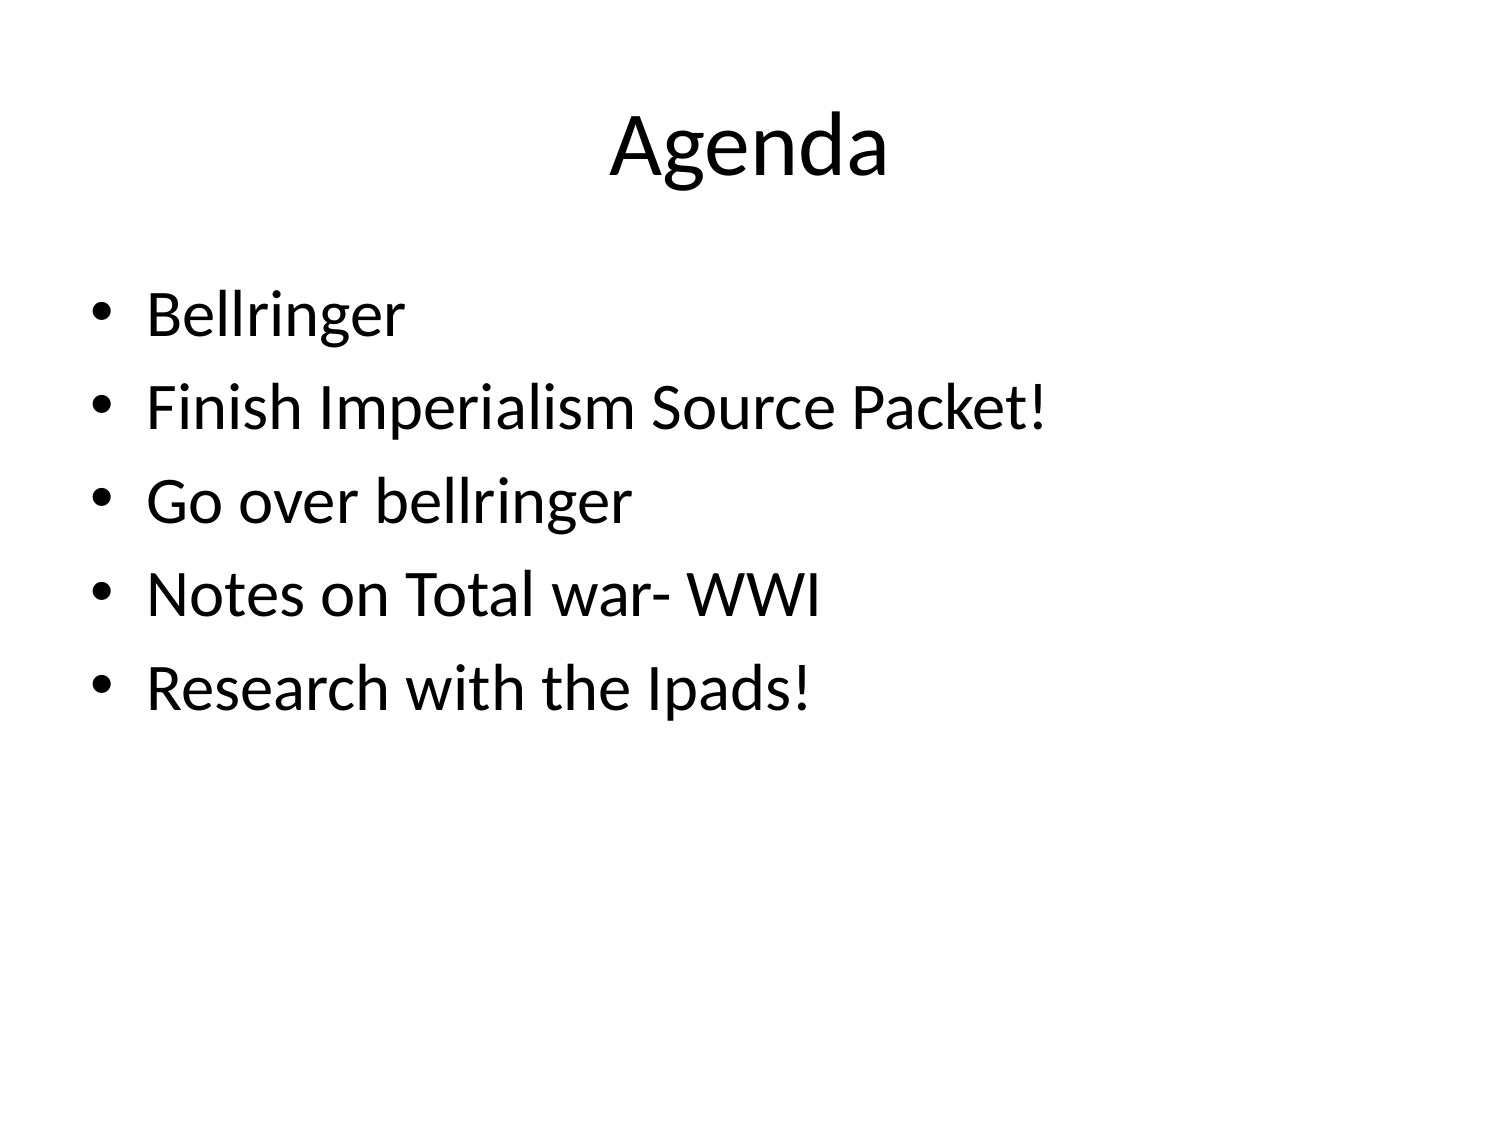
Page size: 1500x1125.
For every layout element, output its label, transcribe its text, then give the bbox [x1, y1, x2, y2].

list Bellringer Finish Imperialism Source Packet! Go over bellringer Notes on Total war- WWI Research with the Ipads! [75, 262, 1425, 1005]
title Agenda [75, 45, 1425, 233]
